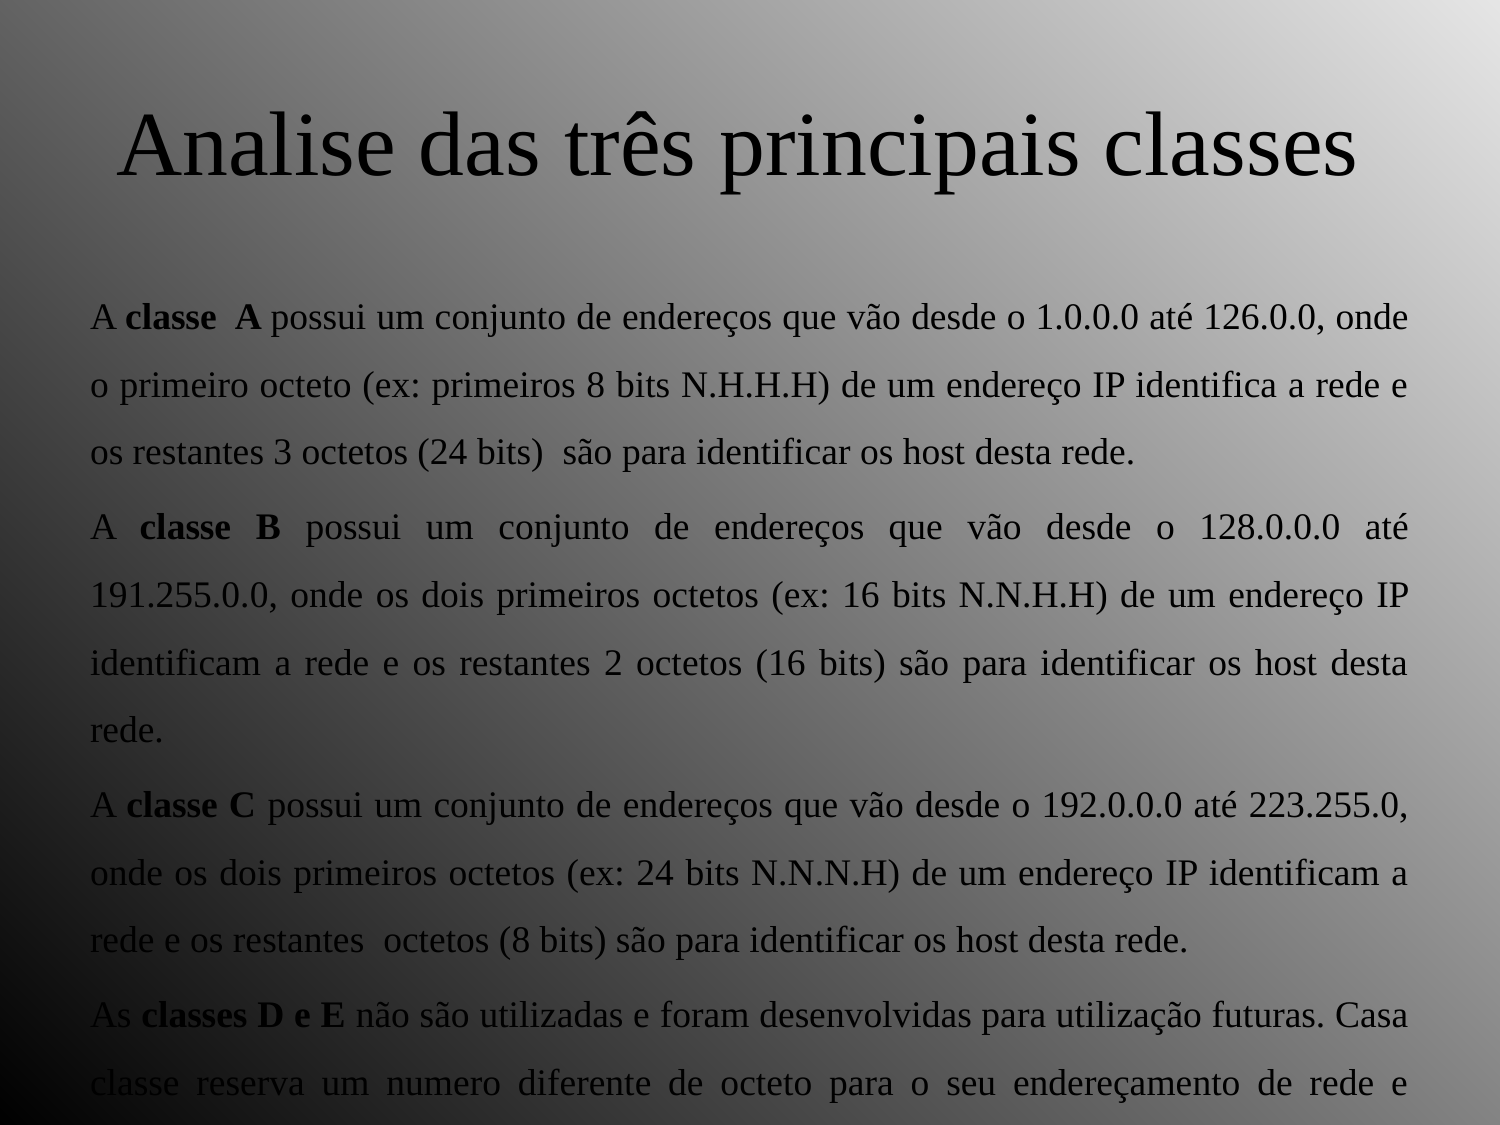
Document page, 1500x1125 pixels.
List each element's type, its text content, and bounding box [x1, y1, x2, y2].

list A classe A possui um conjunto de endereços que vão desde o 1.0.0.0 até 126.0.0, onde o primeiro octeto (ex: primeiros 8 bits N.H.H.H) de um endereço IP identifica a rede e os restantes 3 octetos (24 bits) são para identificar os host desta rede. A classe B possui um conjunto de endereços que vão desde o 128.0.0.0 até 191.255.0.0, onde os dois primeiros octetos (ex: 16 bits N.N.H.H) de um endereço IP identificam a rede e os restantes 2 octetos (16 bits) são para identificar os host desta rede. A classe C possui um conjunto de endereços que vão desde o 192.0.0.0 até 223.255.0, onde os dois primeiros octetos (ex: 24 bits N.N.N.H) de um endereço IP identificam a rede e os restantes octetos (8 bits) são para identificar os host desta rede. As classes D e E não são utilizadas e foram desenvolvidas para utilização futuras. Casa classe reserva um numero diferente de octeto para o seu endereçamento de rede e diferenciam pequenas, medias e grandes redes. [75, 262, 1425, 1005]
title Analise das três principais classes [75, 45, 1425, 233]
